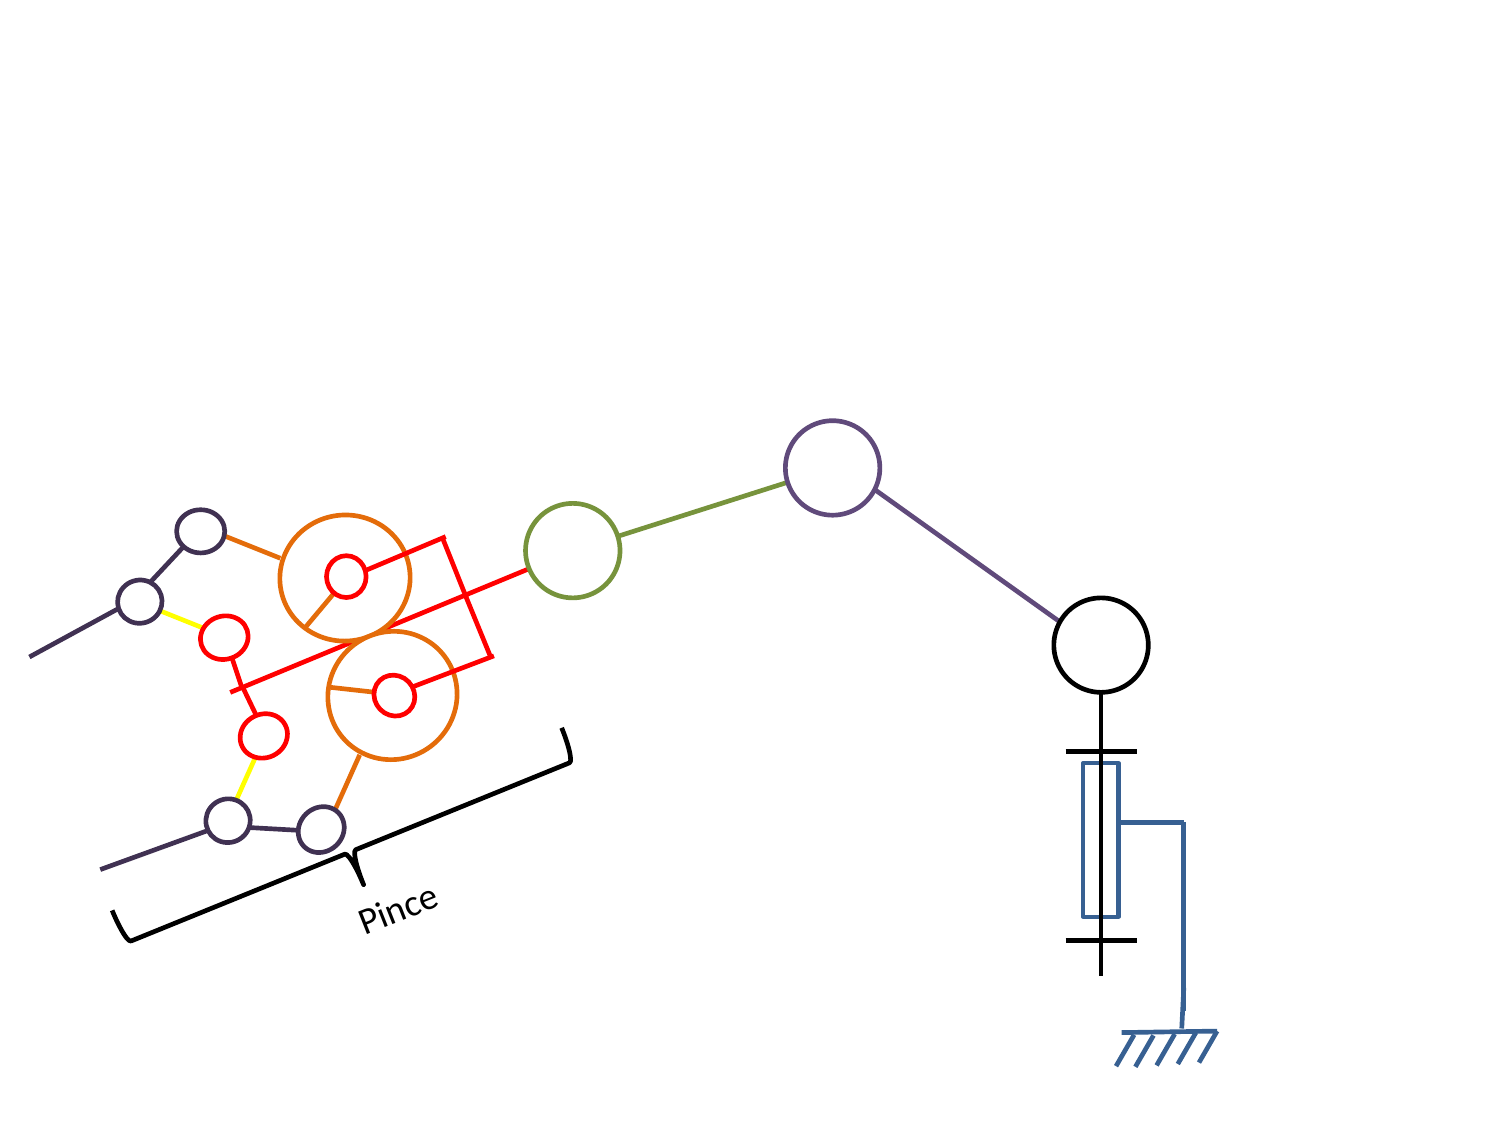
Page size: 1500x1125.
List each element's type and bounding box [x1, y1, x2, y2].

text_box [29, 420, 1212, 1070]
